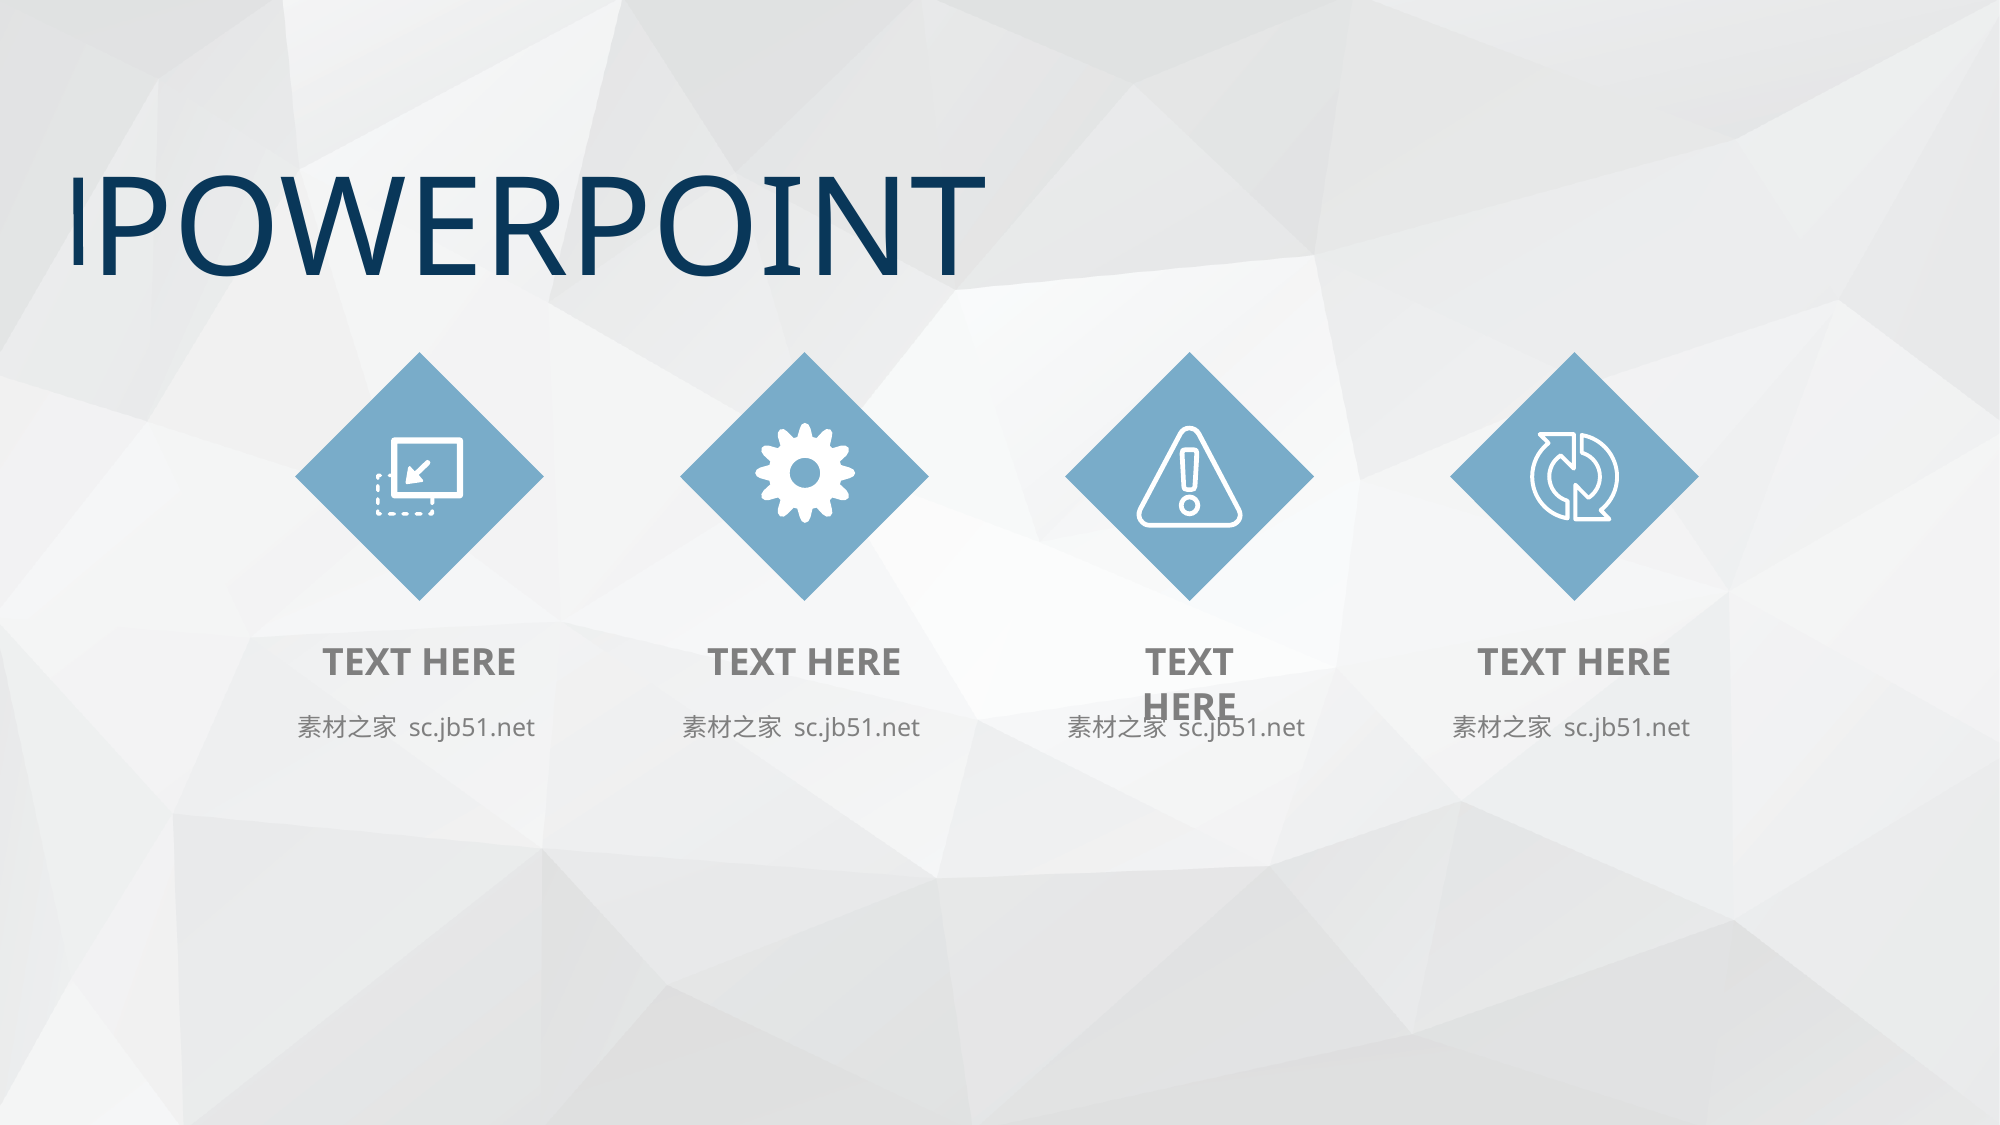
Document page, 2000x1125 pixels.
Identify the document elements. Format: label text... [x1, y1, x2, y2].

text_box TEXT HERE [1077, 630, 1302, 685]
text_box TEXT HERE [1462, 630, 1687, 685]
text_box [755, 422, 856, 523]
text_box [295, 352, 544, 601]
text_box POWERPOINT [75, 130, 1003, 310]
text_box [1065, 352, 1315, 601]
text_box 素材之家 sc.jb51.net [663, 685, 946, 749]
text_box [1573, 433, 1619, 522]
text_box TEXT HERE [692, 630, 917, 685]
text_box [1530, 432, 1576, 521]
text_box [1136, 425, 1243, 528]
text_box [375, 437, 464, 516]
text_box [1450, 352, 1699, 601]
text_box 素材之家 sc.jb51.net [278, 685, 561, 749]
text_box 素材之家 sc.jb51.net [1048, 685, 1331, 749]
picture [0, 0, 2000, 1125]
text_box 素材之家 sc.jb51.net [1427, 685, 1722, 749]
text_box [680, 352, 929, 601]
text_box TEXT HERE [307, 630, 532, 685]
